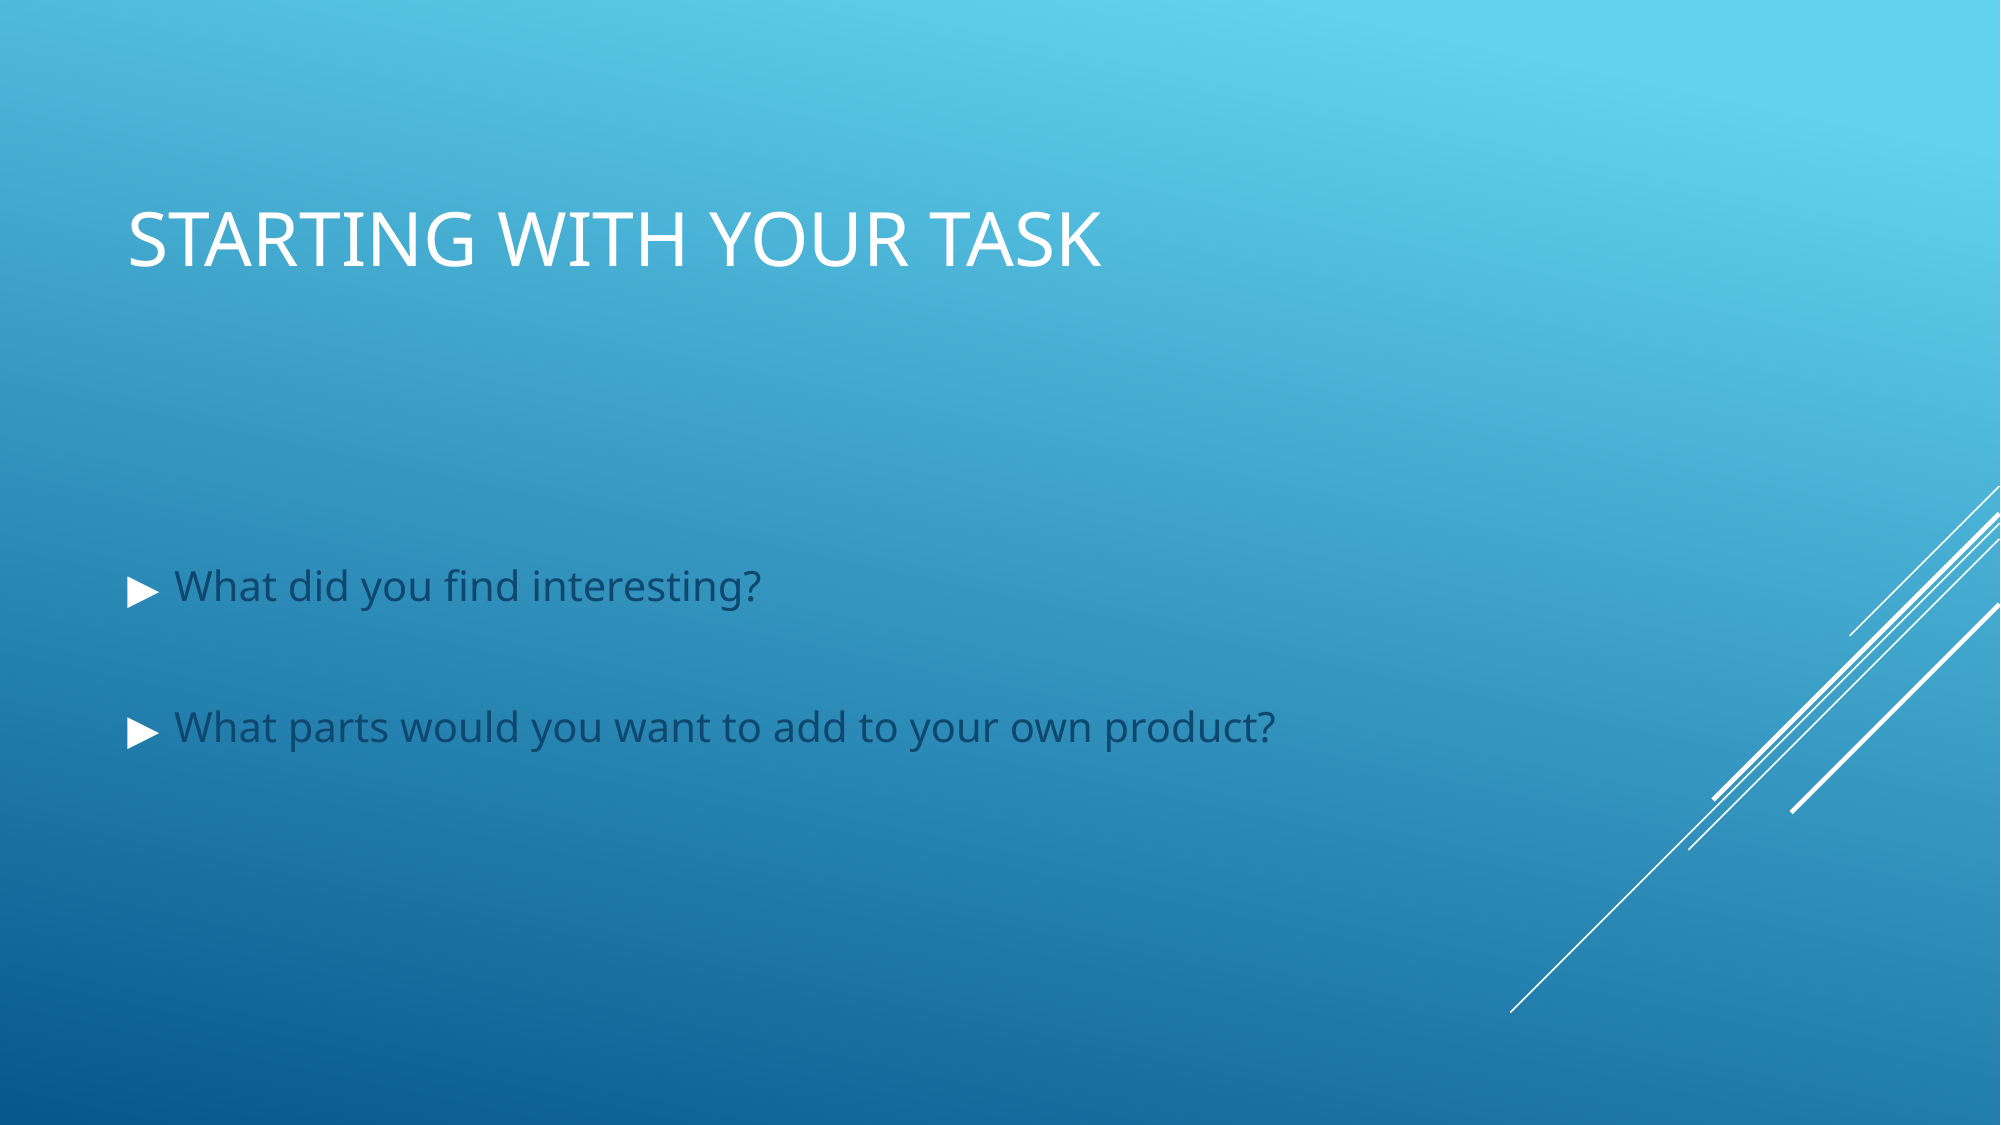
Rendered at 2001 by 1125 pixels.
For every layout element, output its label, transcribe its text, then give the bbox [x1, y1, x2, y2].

title STARTING WITH YOUR TASK [112, 112, 1513, 360]
list What did you find interesting? What parts would you want to add to your own product? [112, 429, 1513, 1023]
